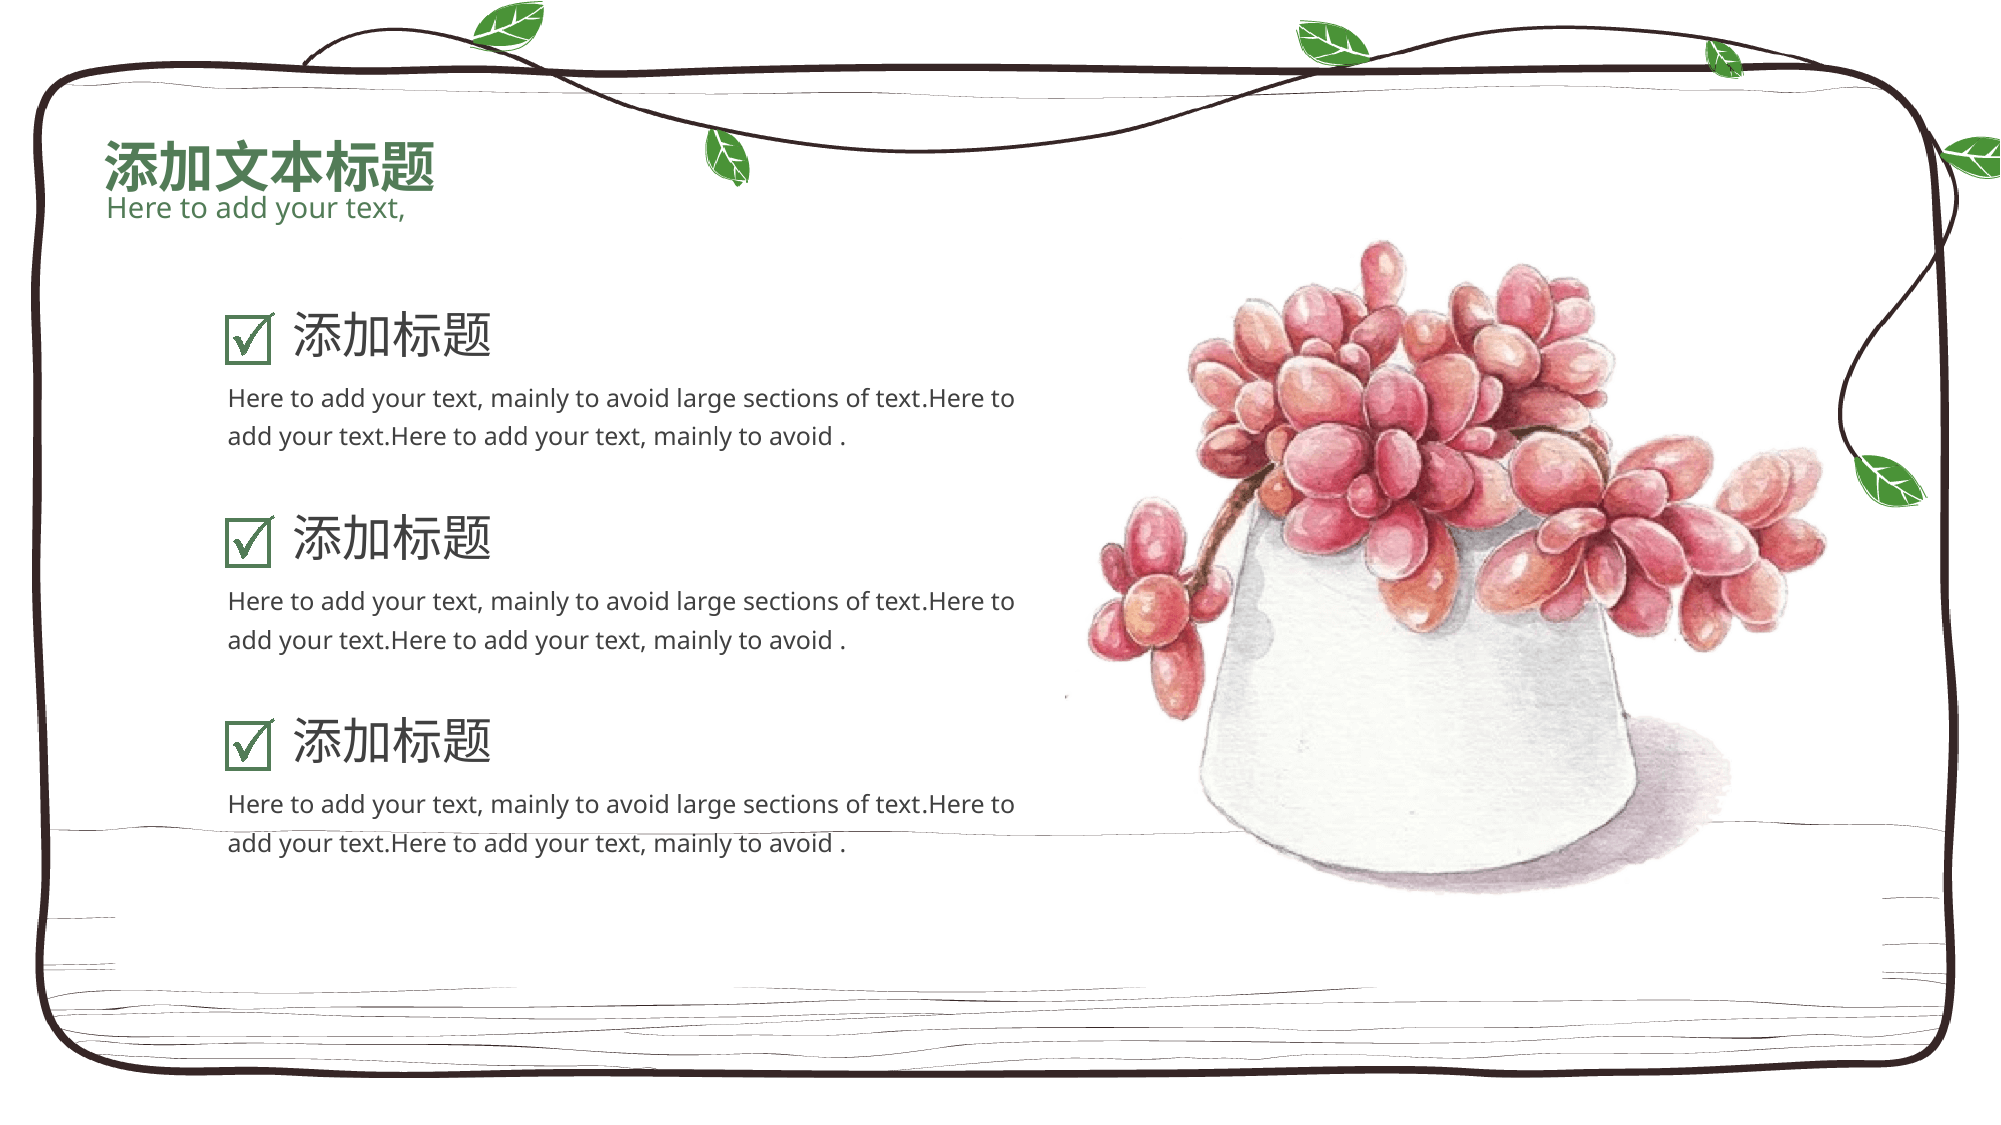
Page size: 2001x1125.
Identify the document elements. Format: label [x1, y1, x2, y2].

text_box [0, 91, 571, 233]
text_box [212, 295, 1056, 499]
text_box [212, 703, 1056, 906]
text_box [212, 499, 1056, 703]
text_box [31, 1, 2000, 1078]
picture [1064, 207, 1829, 921]
